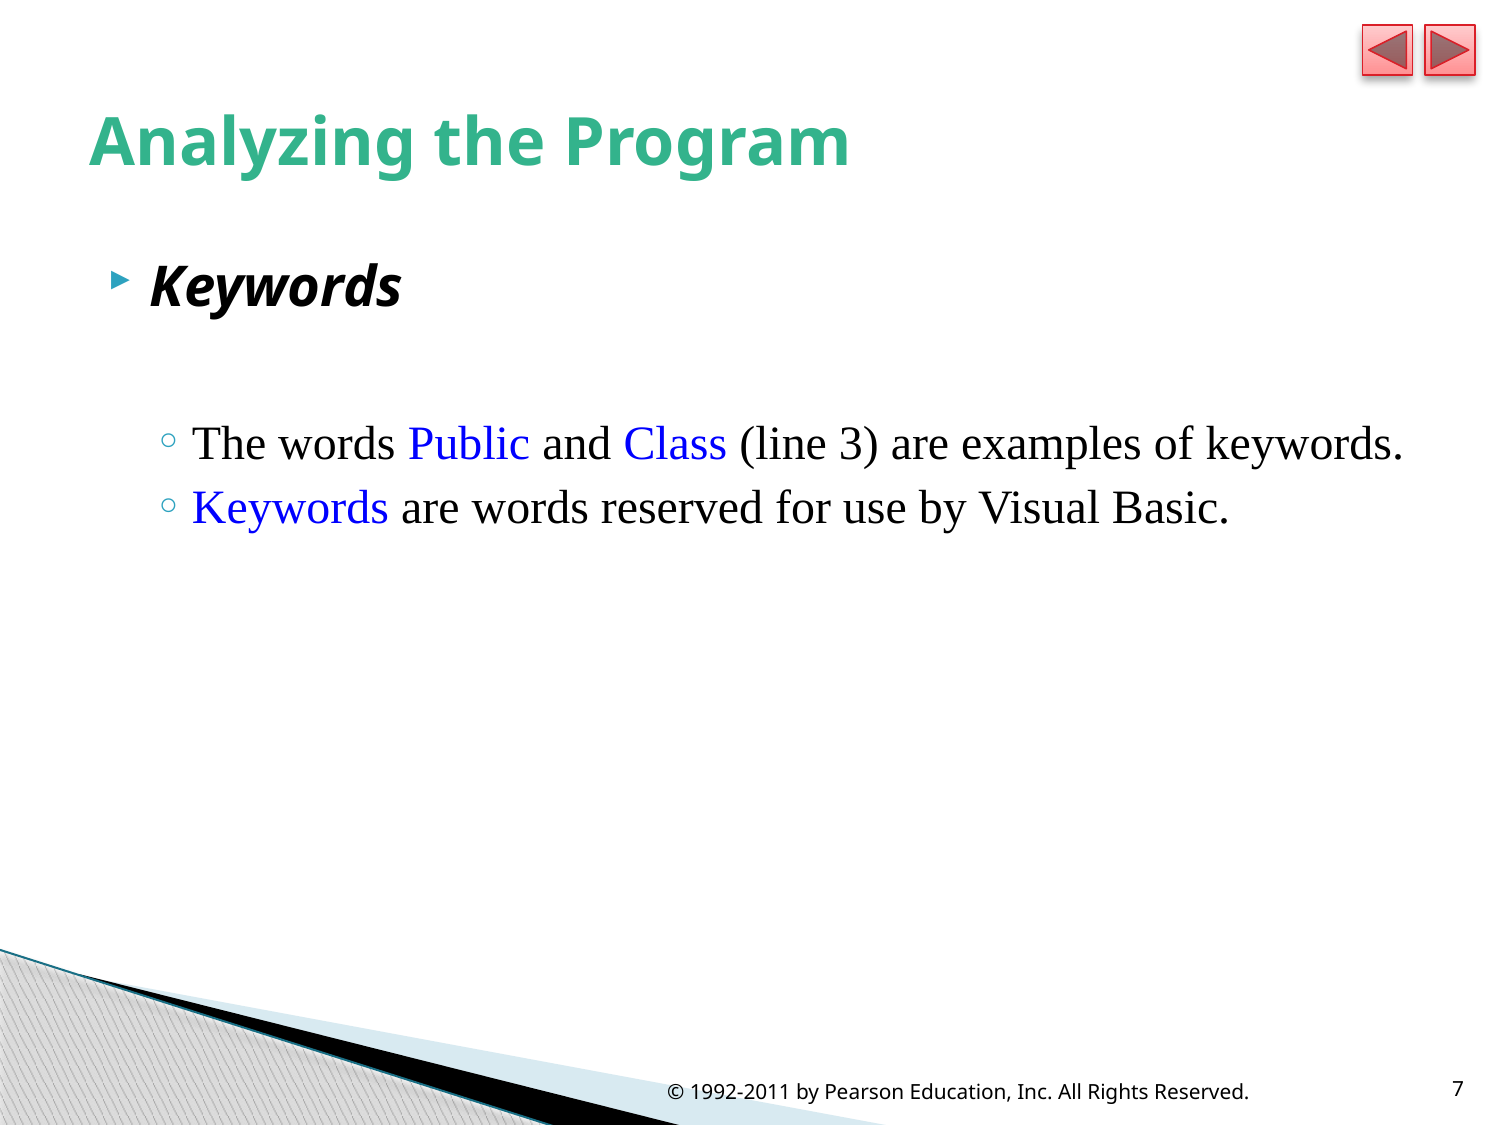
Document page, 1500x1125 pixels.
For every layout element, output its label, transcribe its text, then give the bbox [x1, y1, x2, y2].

title Analyzing the Program [75, 45, 1425, 233]
list Keywords The words Public and Class (line 3) are examples of keywords. Keywords are words reserved for use by Visual Basic. [74, 242, 1426, 986]
slide_number 7 [1418, 1051, 1479, 1112]
footer © 1992-2011 by Pearson Education, Inc. All Rights Reserved. [612, 1051, 1305, 1112]
